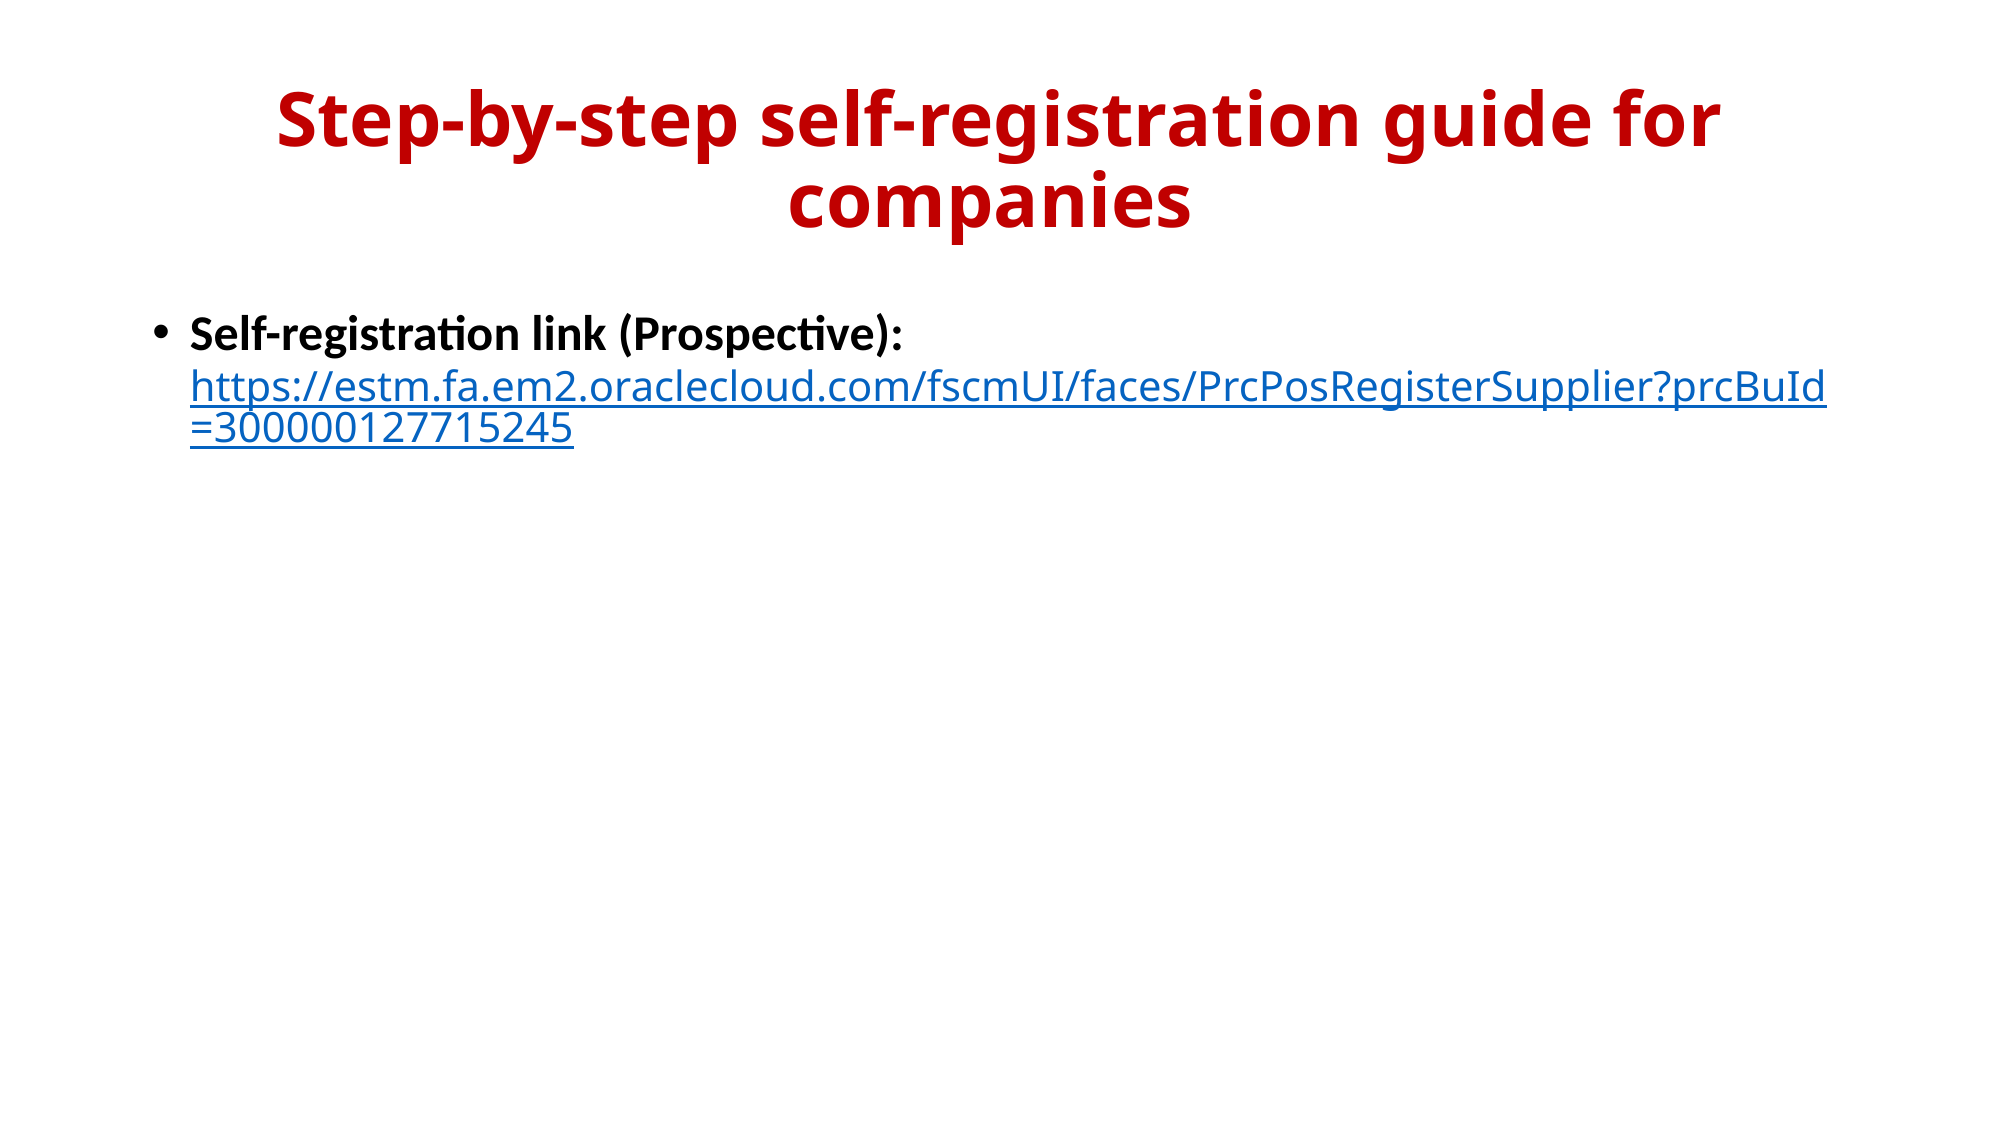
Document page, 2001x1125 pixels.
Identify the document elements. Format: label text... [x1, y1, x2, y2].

list Self-registration link (Prospective): https://estm.fa.em2.oraclecloud.com/fscmUI/faces/PrcPosRegisterSupplier?prcBuId=300000127715245 [137, 299, 1863, 769]
title Step-by-step self-registration guide for companies [137, 54, 1863, 272]
